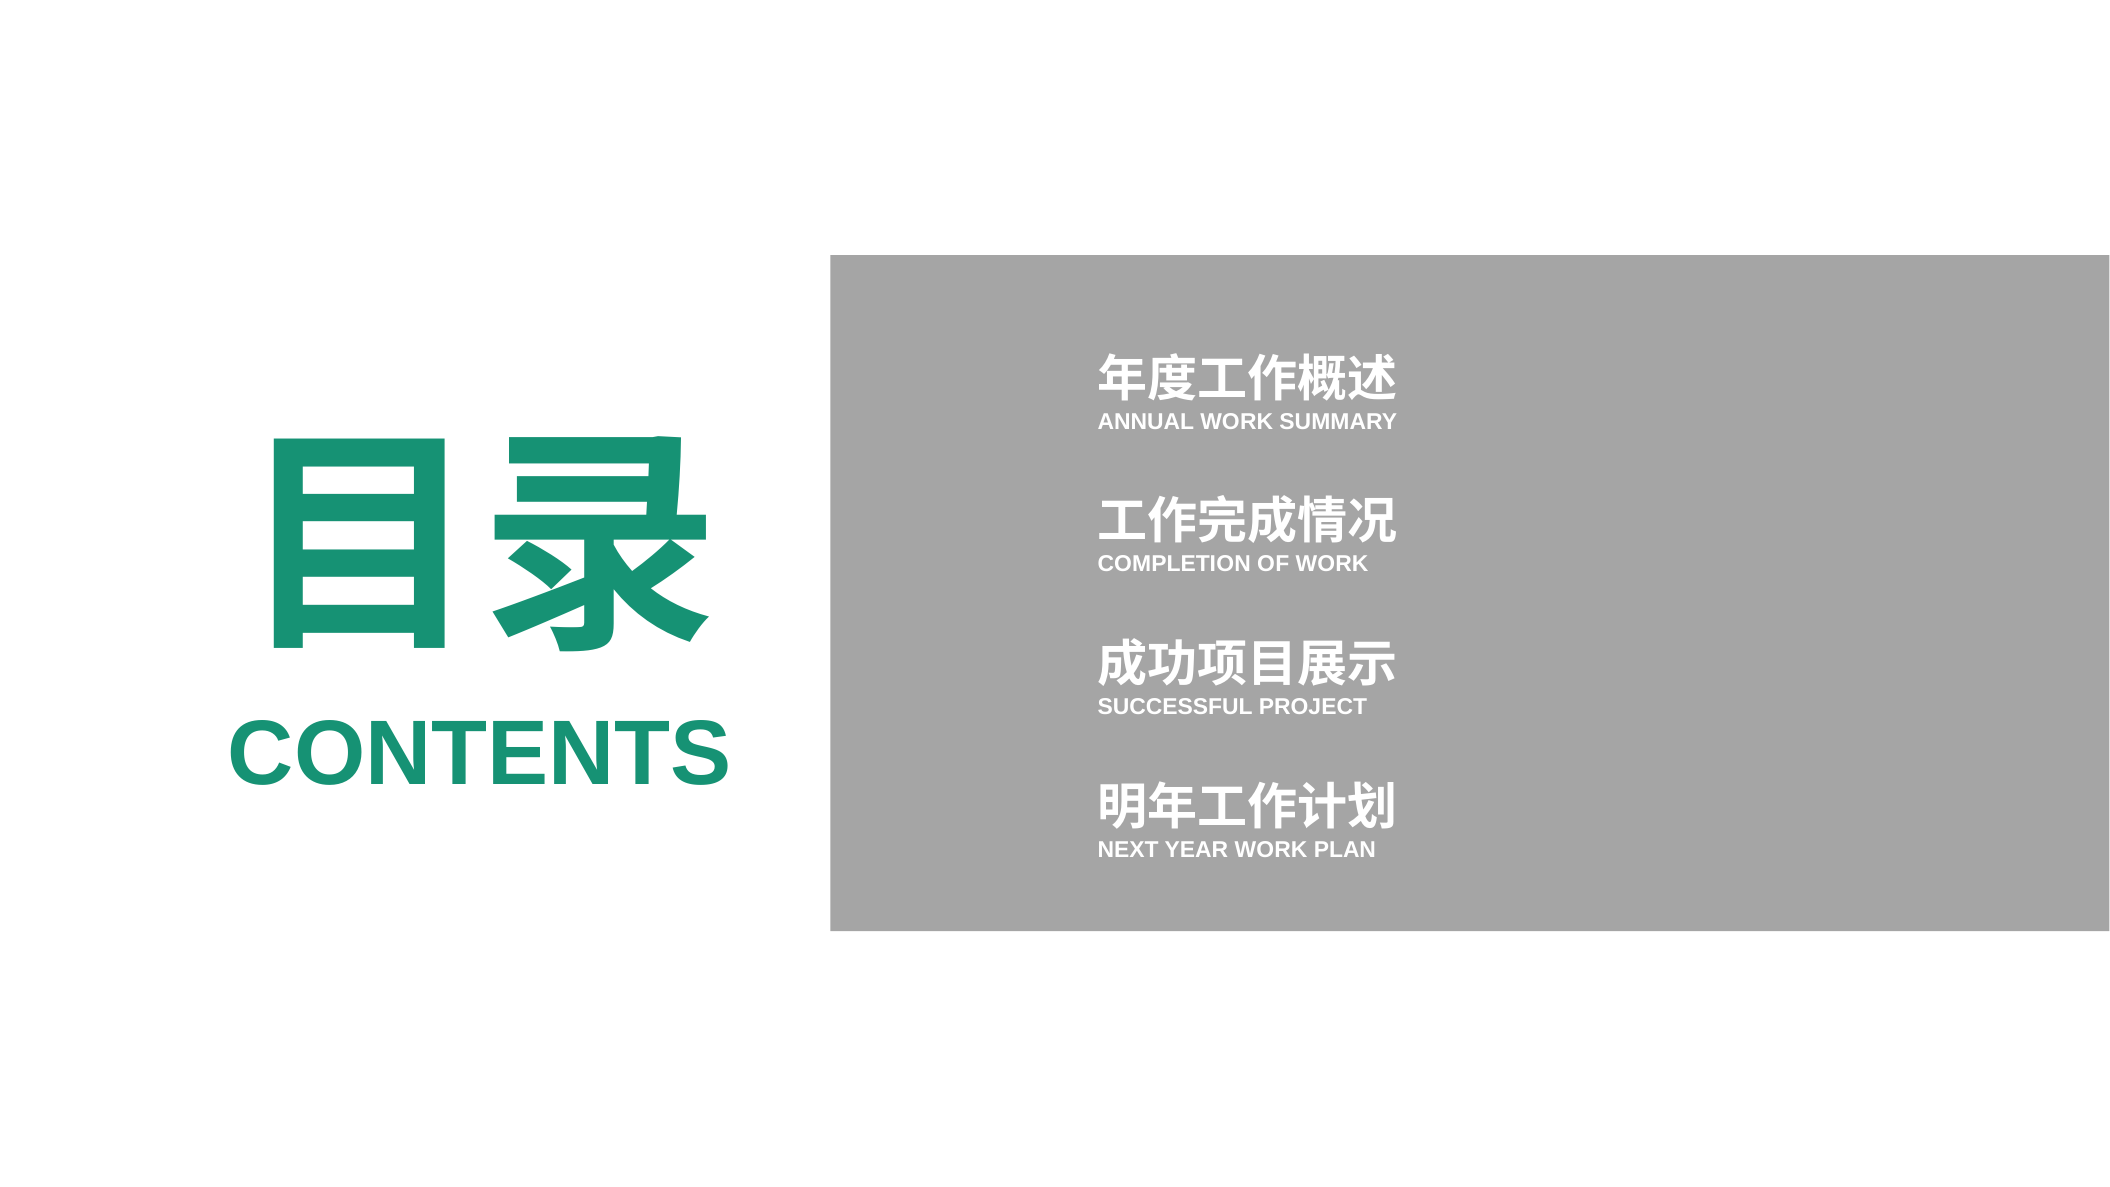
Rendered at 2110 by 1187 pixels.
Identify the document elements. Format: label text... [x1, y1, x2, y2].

text_box [829, 254, 2110, 932]
text_box 目录 [227, 389, 733, 678]
text_box CONTENTS [209, 692, 751, 803]
